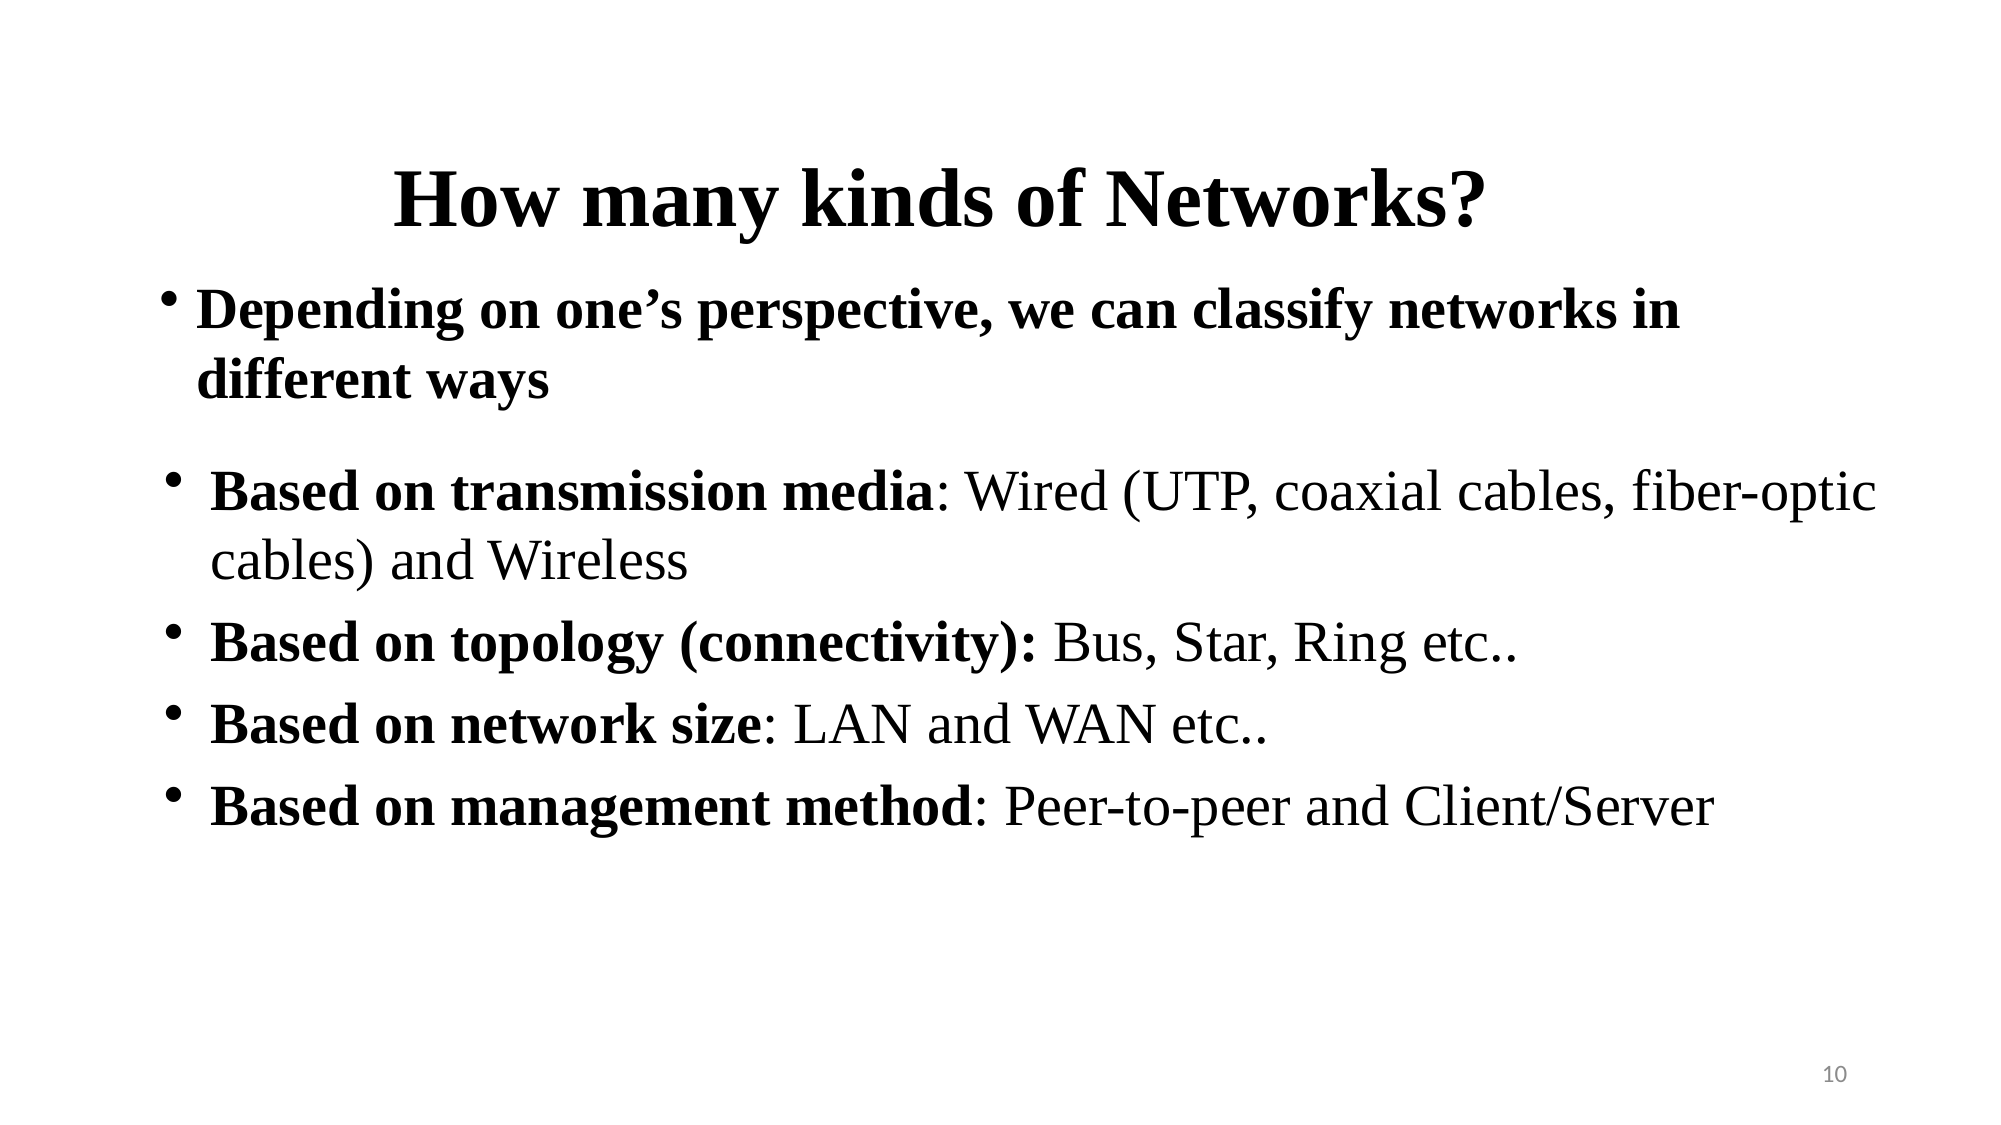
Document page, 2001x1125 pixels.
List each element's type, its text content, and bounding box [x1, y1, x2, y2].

slide_number 10 [1412, 1042, 1863, 1103]
text_box How many kinds of Networks? [324, 0, 1663, 263]
text_box Based on transmission media: Wired (UTP, coaxial cables, fiber-optic cables) and Wireless Based on topology (connectivity): Bus, Star, Ring etc.. Based on network size: LAN and WAN etc.. Based on management method: Peer-to-peer and Client/Server [73, 444, 1979, 1002]
text_box Depending on one’s perspective, we can classify networks in different ways [144, 263, 1908, 444]
